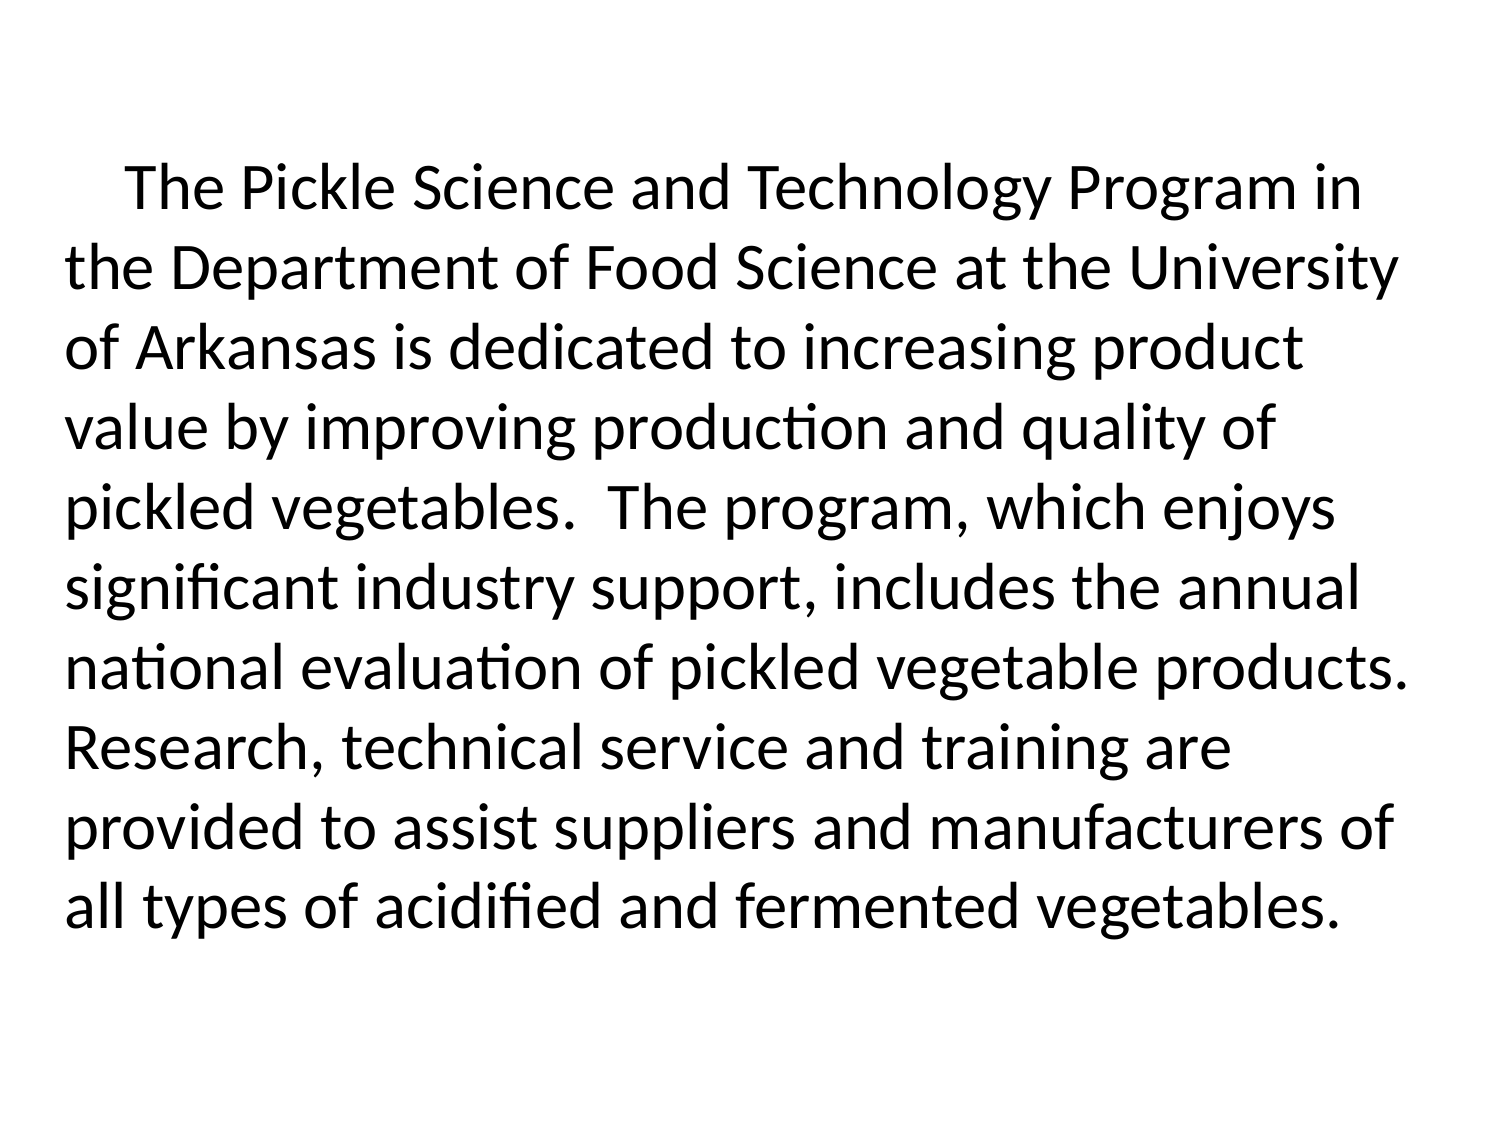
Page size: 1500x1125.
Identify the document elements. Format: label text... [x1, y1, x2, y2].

text_box The Pickle Science and Technology Program in the Department of Food Science at the University of Arkansas is dedicated to increasing product value by improving production and quality of pickled vegetables. The program, which enjoys significant industry support, includes the annual national evaluation of pickled vegetable products. Research, technical service and training are provided to assist suppliers and manufacturers of all types of acidified and fermented vegetables. [50, 135, 1450, 950]
